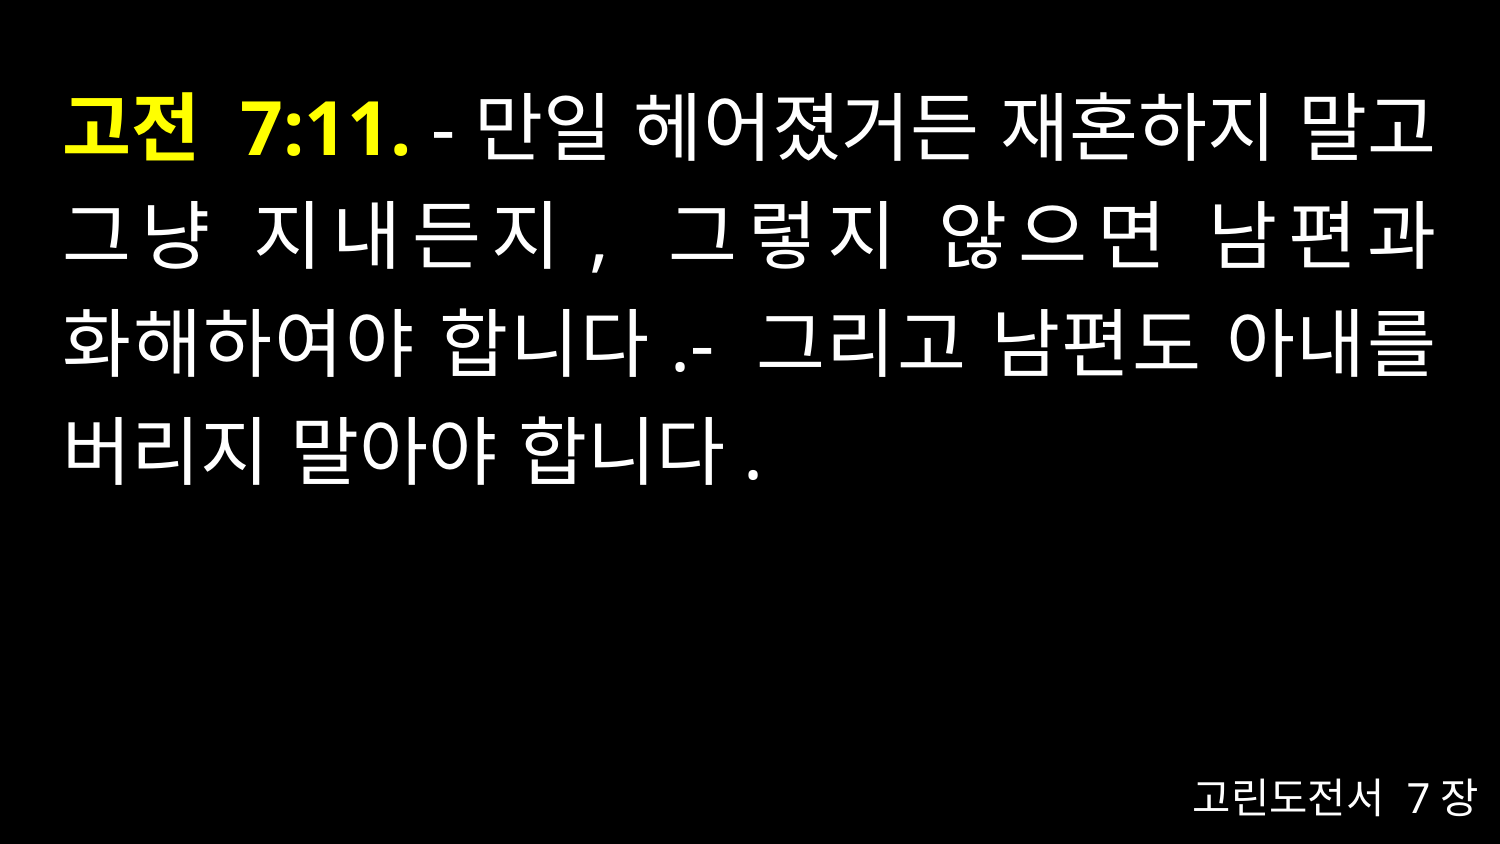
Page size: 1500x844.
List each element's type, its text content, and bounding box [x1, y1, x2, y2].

subtitle 고린도전서 7장 [916, 770, 1500, 844]
title 고전 7:11. -만일 헤어졌거든 재혼하지 말고 그냥 지내든지, 그렇지 않으면 남편과 화해하여야 합니다.- 그리고 남편도 아내를 버리지 말아야 합니다. [0, 0, 1500, 844]
